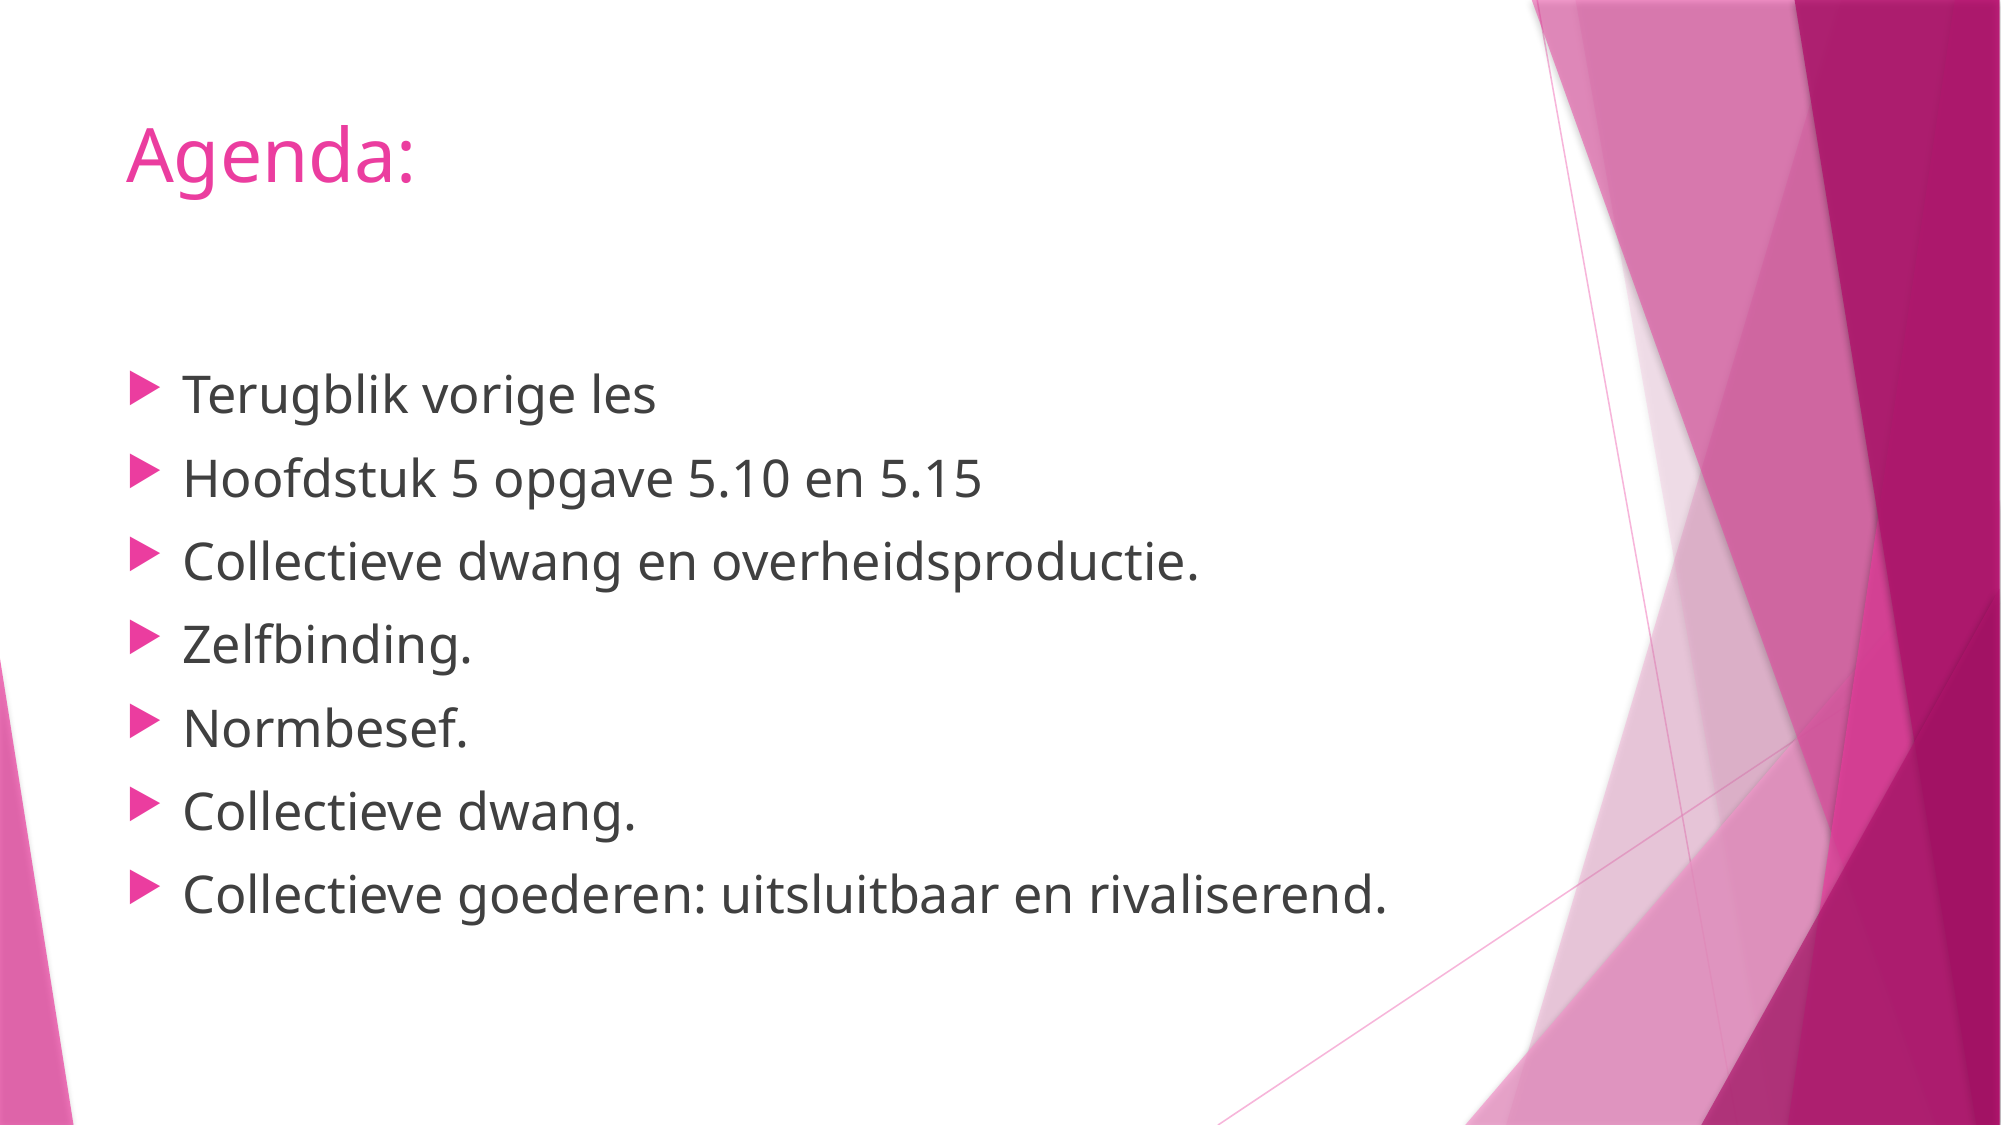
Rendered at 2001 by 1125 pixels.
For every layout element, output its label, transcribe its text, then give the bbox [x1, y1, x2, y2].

title Agenda: [111, 99, 1522, 317]
list Terugblik vorige les Hoofdstuk 5 opgave 5.10 en 5.15 Collectieve dwang en overheidsproductie. Zelfbinding. Normbesef. Collectieve dwang. Collectieve goederen: uitsluitbaar en rivaliserend. [111, 354, 1522, 992]
